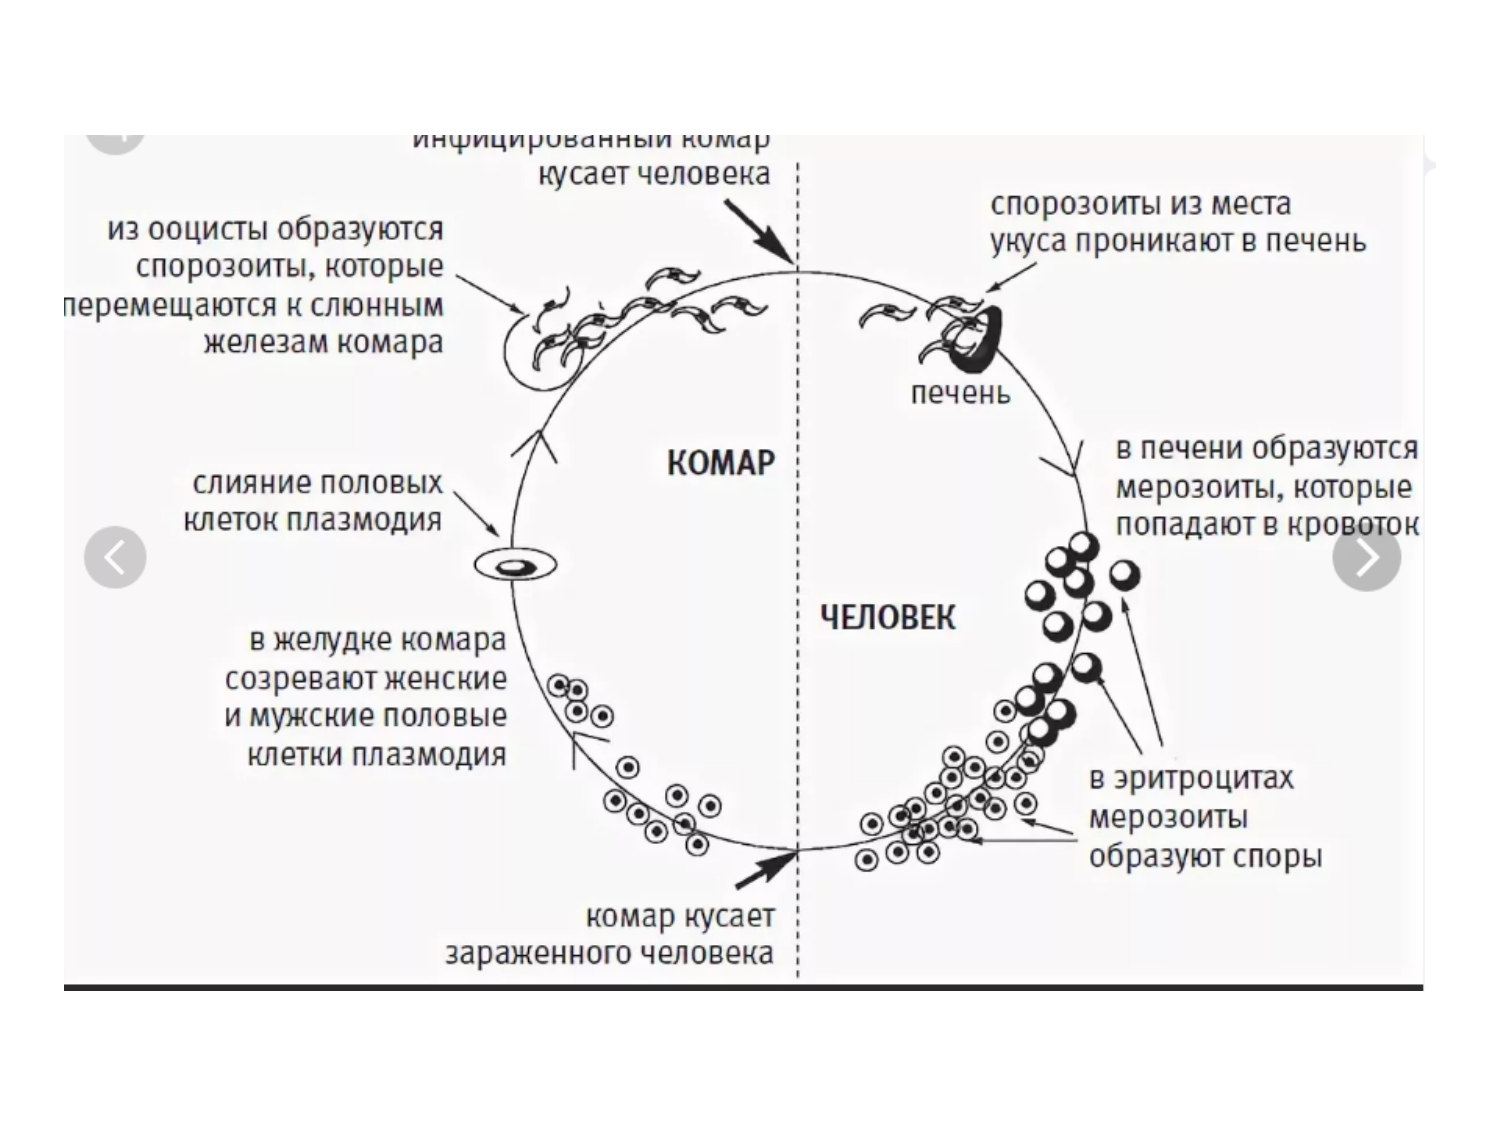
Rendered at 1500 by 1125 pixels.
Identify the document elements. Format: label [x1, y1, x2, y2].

picture [63, 135, 1437, 991]
